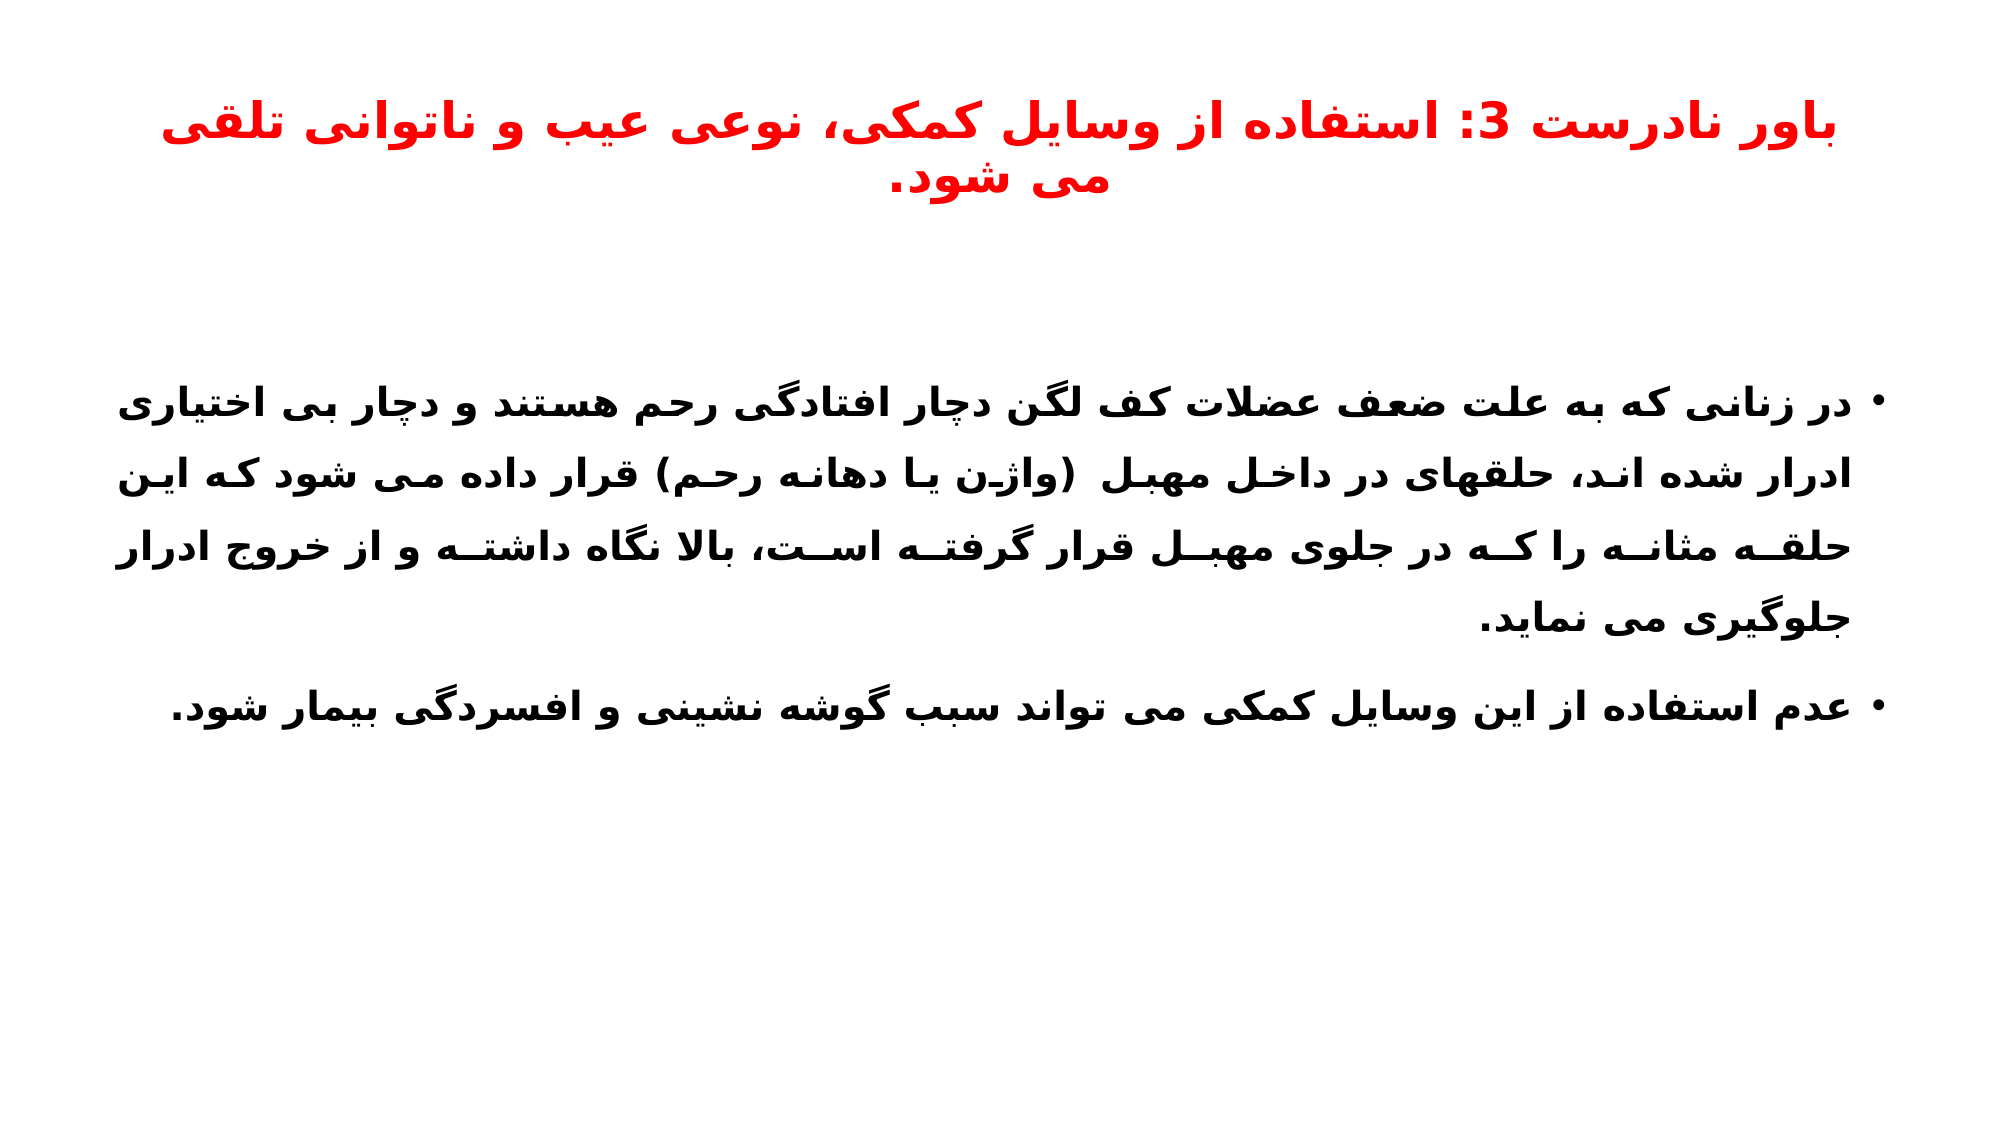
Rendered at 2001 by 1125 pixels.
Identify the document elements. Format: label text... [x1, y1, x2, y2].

title باور نادرست 3: استفاده از وسایل کمکی، نوعی عیب و ناتوانی تلقی می شود. [137, 82, 1863, 217]
list در زنانی که به علت ضعف عضلات کف لگن دچار افتادگی رحم هستند و دچار بی اختیاری ادرار شده اند، حلقهای در داخل مهبل (واژن یا دهانه رحم) قرار داده می شود که این حلقه مثانه را که در جلوی مهبل قرار گرفته است، بالا نگاه داشته و از خروج ادرار جلوگیری می نماید. عدم استفاده از این وسایل کمکی می تواند سبب گوشه نشینی و افسردگی بیمار شود. [102, 344, 1898, 781]
